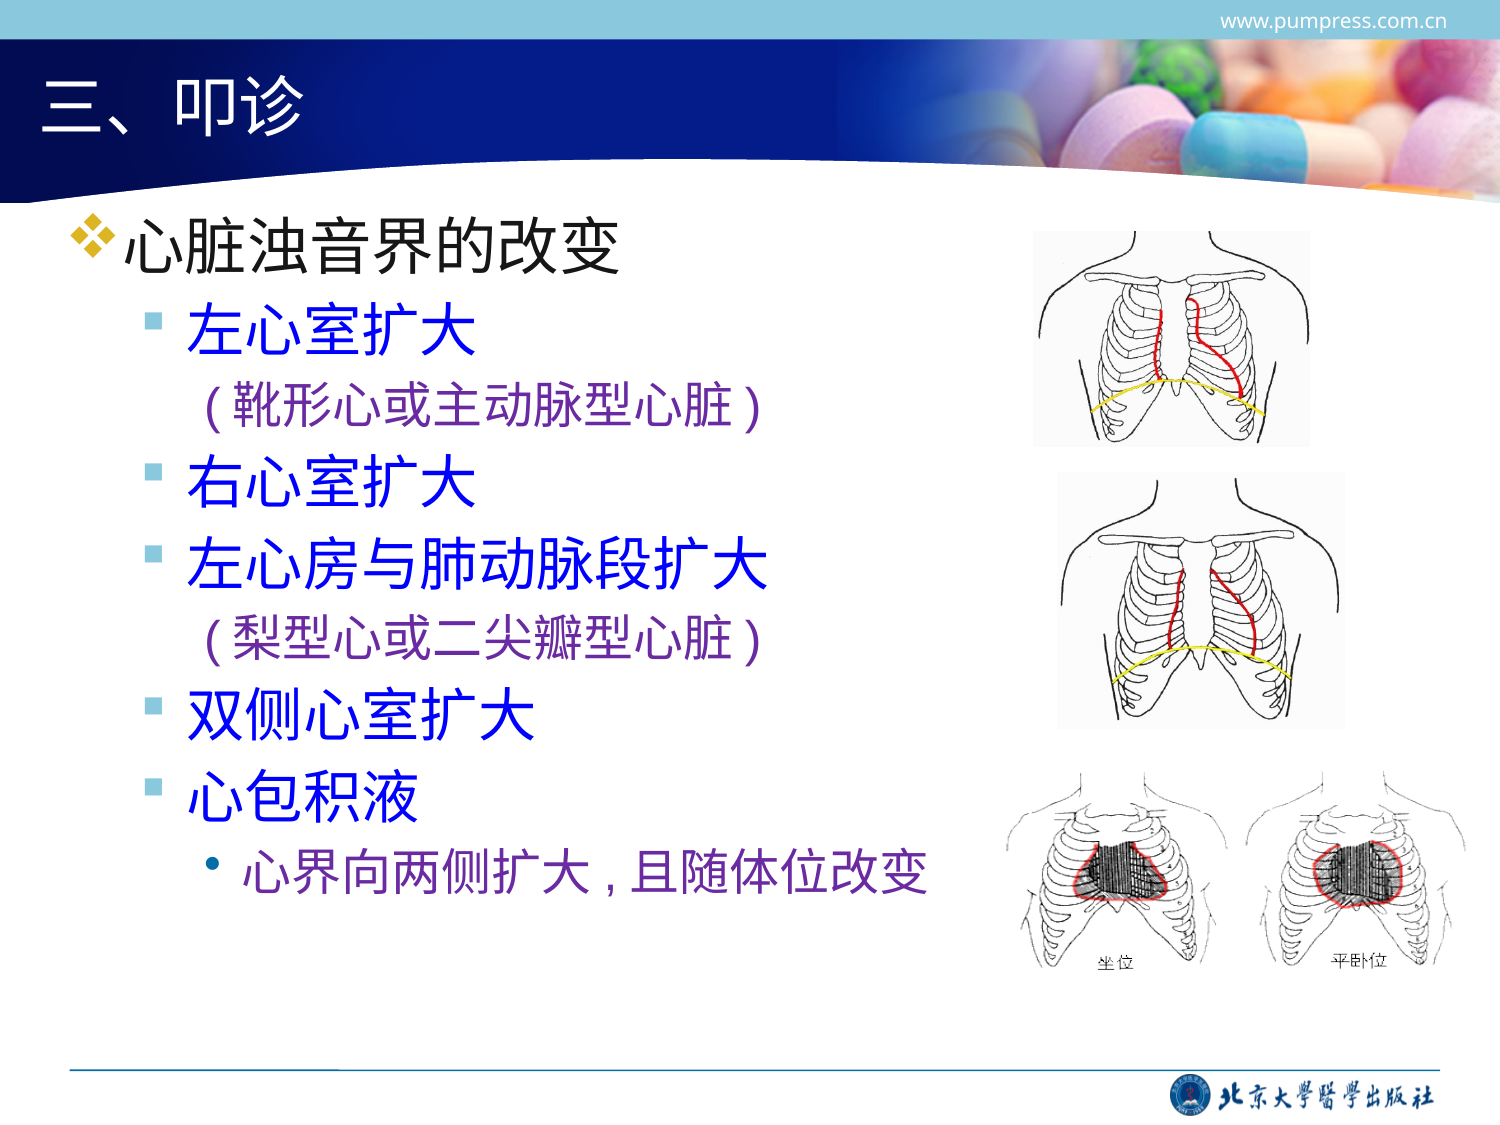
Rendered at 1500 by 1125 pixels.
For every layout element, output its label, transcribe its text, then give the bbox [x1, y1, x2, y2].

picture [1056, 472, 1345, 729]
picture [0, 40, 1500, 203]
slide_number www.pumpress.com.cn [1024, 0, 1463, 38]
list 心脏浊音界的改变 左心室扩大 (靴形心或主动脉型心脏) 右心室扩大 左心房与肺动脉段扩大 (梨型心或二尖瓣型心脏) 双侧心室扩大 心包积液 心界向两侧扩大,且随体位改变 [49, 198, 1463, 1026]
title 三、叩诊 [23, 58, 1349, 152]
picture [1033, 231, 1310, 447]
picture [985, 763, 1495, 985]
picture [1170, 1074, 1436, 1118]
